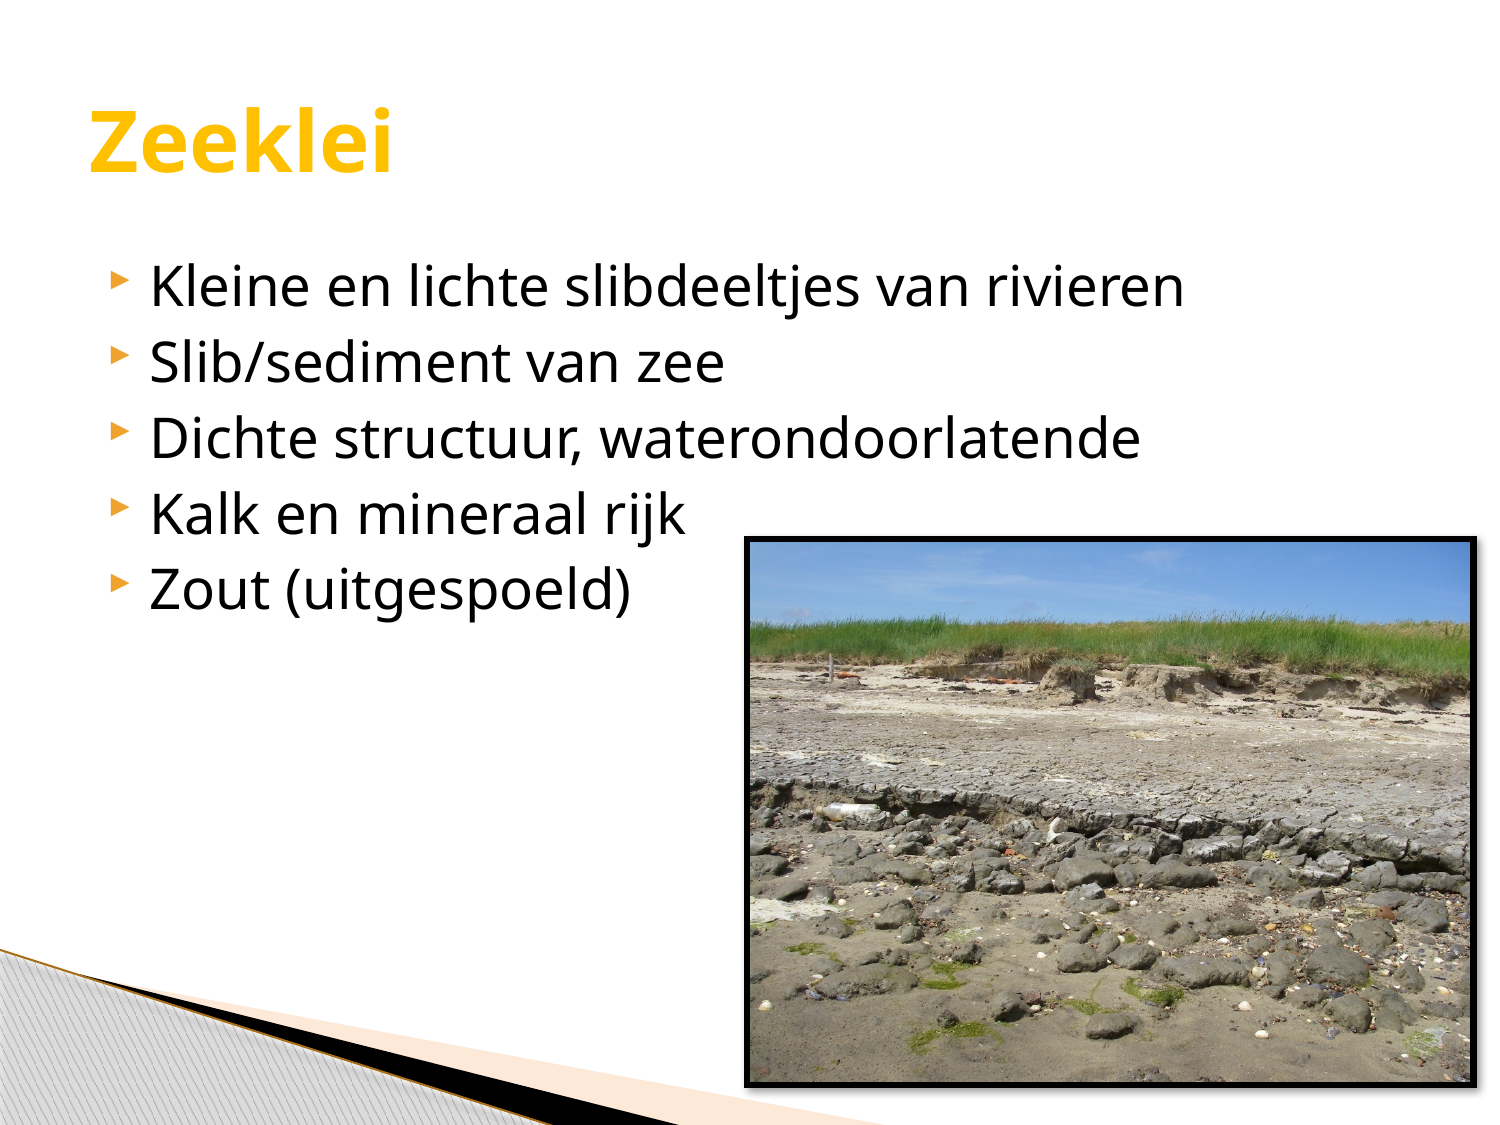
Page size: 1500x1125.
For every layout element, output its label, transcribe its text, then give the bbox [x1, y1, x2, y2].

list Kleine en lichte slibdeeltjes van rivieren Slib/sediment van zee Dichte structuur, waterondoorlatende Kalk en mineraal rijk Zout (uitgespoeld) [75, 243, 1425, 986]
title Zeeklei [75, 45, 1425, 233]
picture [749, 541, 1471, 1083]
